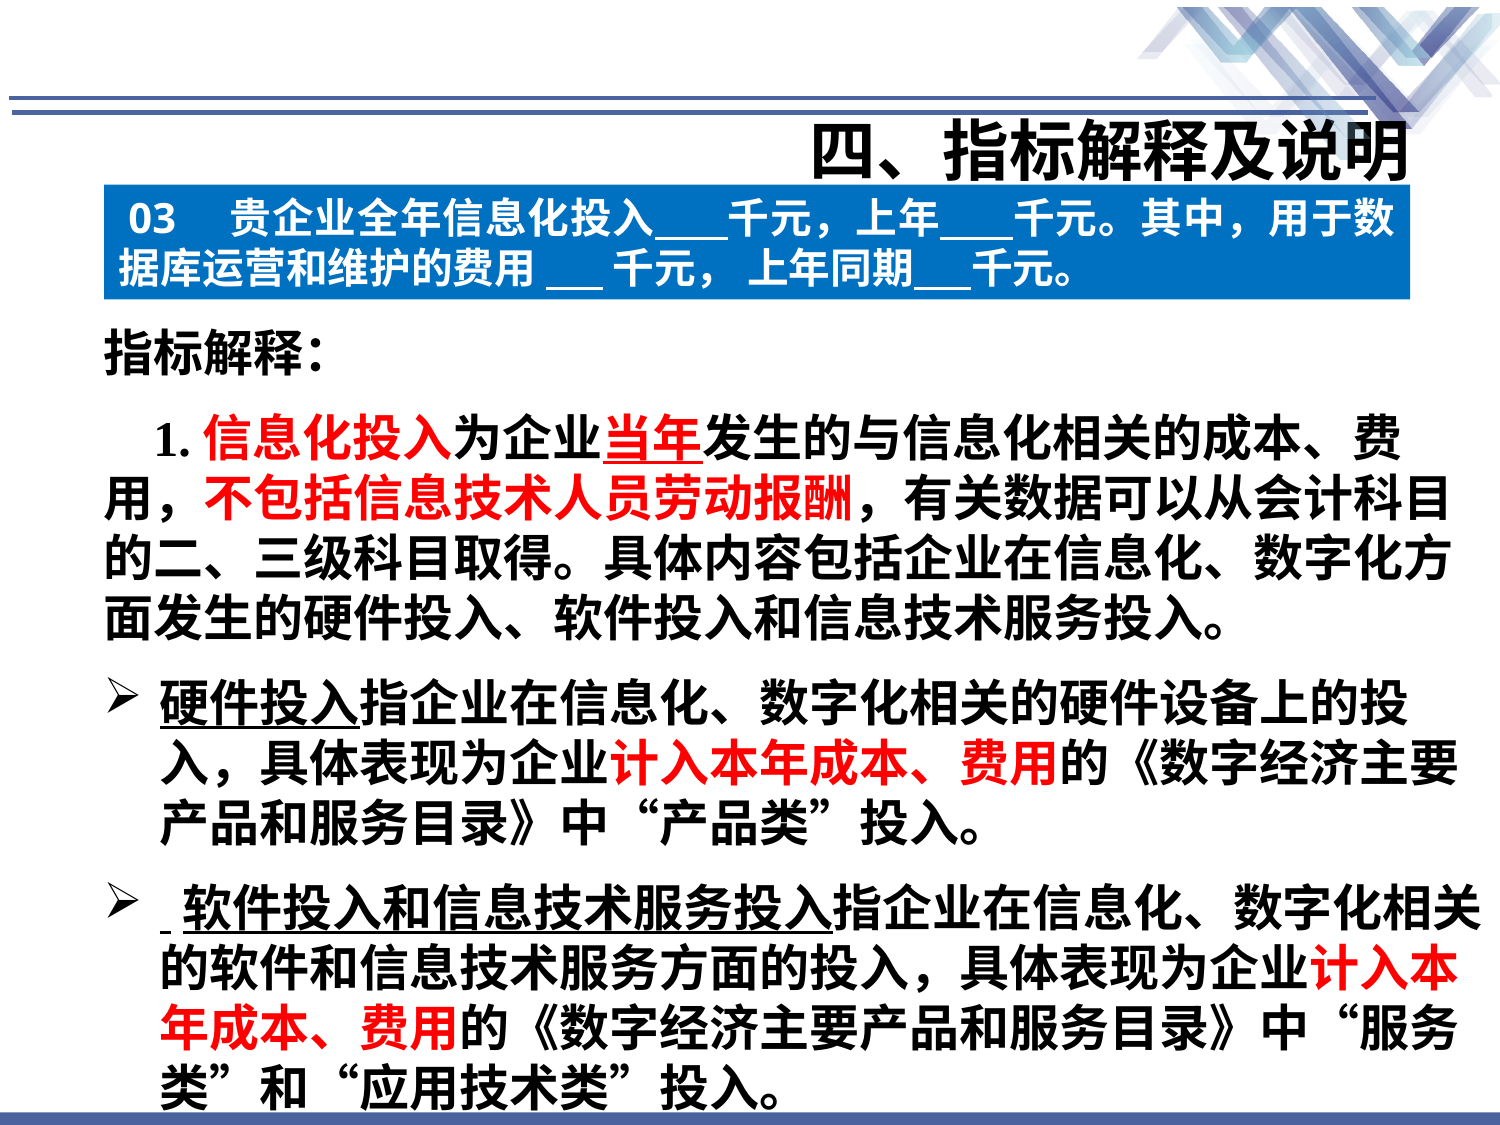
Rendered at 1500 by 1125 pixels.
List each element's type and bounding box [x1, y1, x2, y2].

text_box [0, 7, 1500, 1125]
